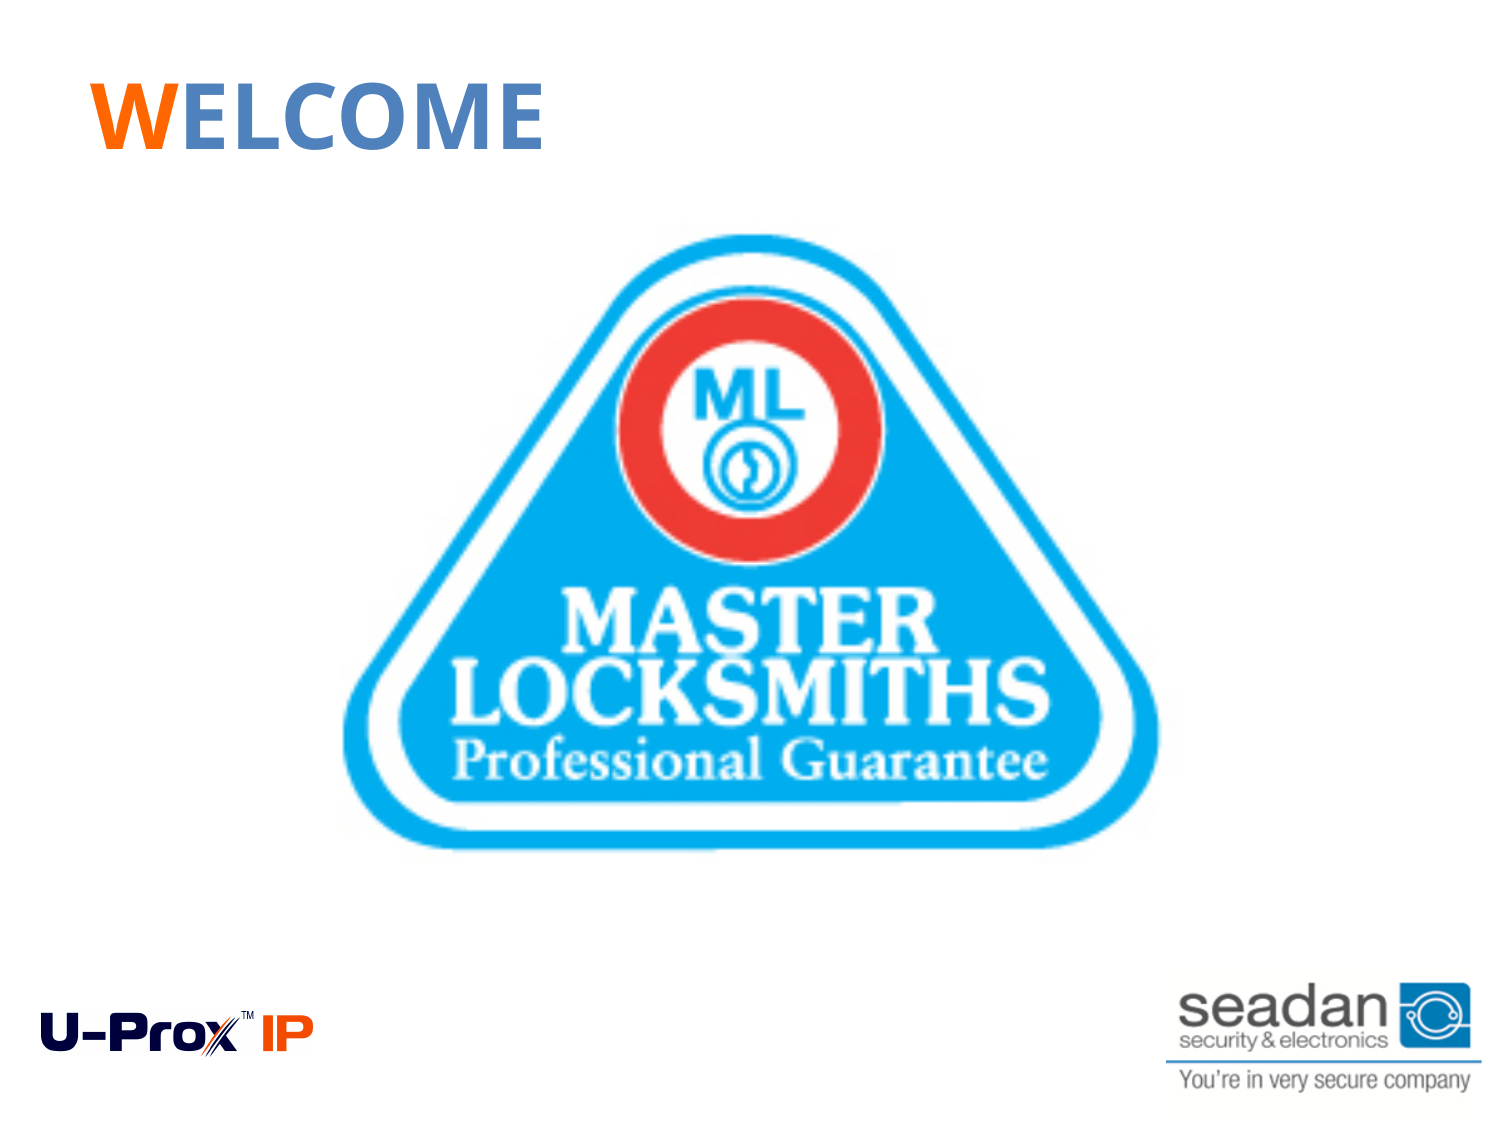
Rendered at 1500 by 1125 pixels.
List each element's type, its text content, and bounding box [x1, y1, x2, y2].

picture [41, 1011, 313, 1057]
title WELCOME [75, 19, 1425, 207]
picture [1166, 964, 1483, 1118]
picture [312, 195, 1200, 901]
